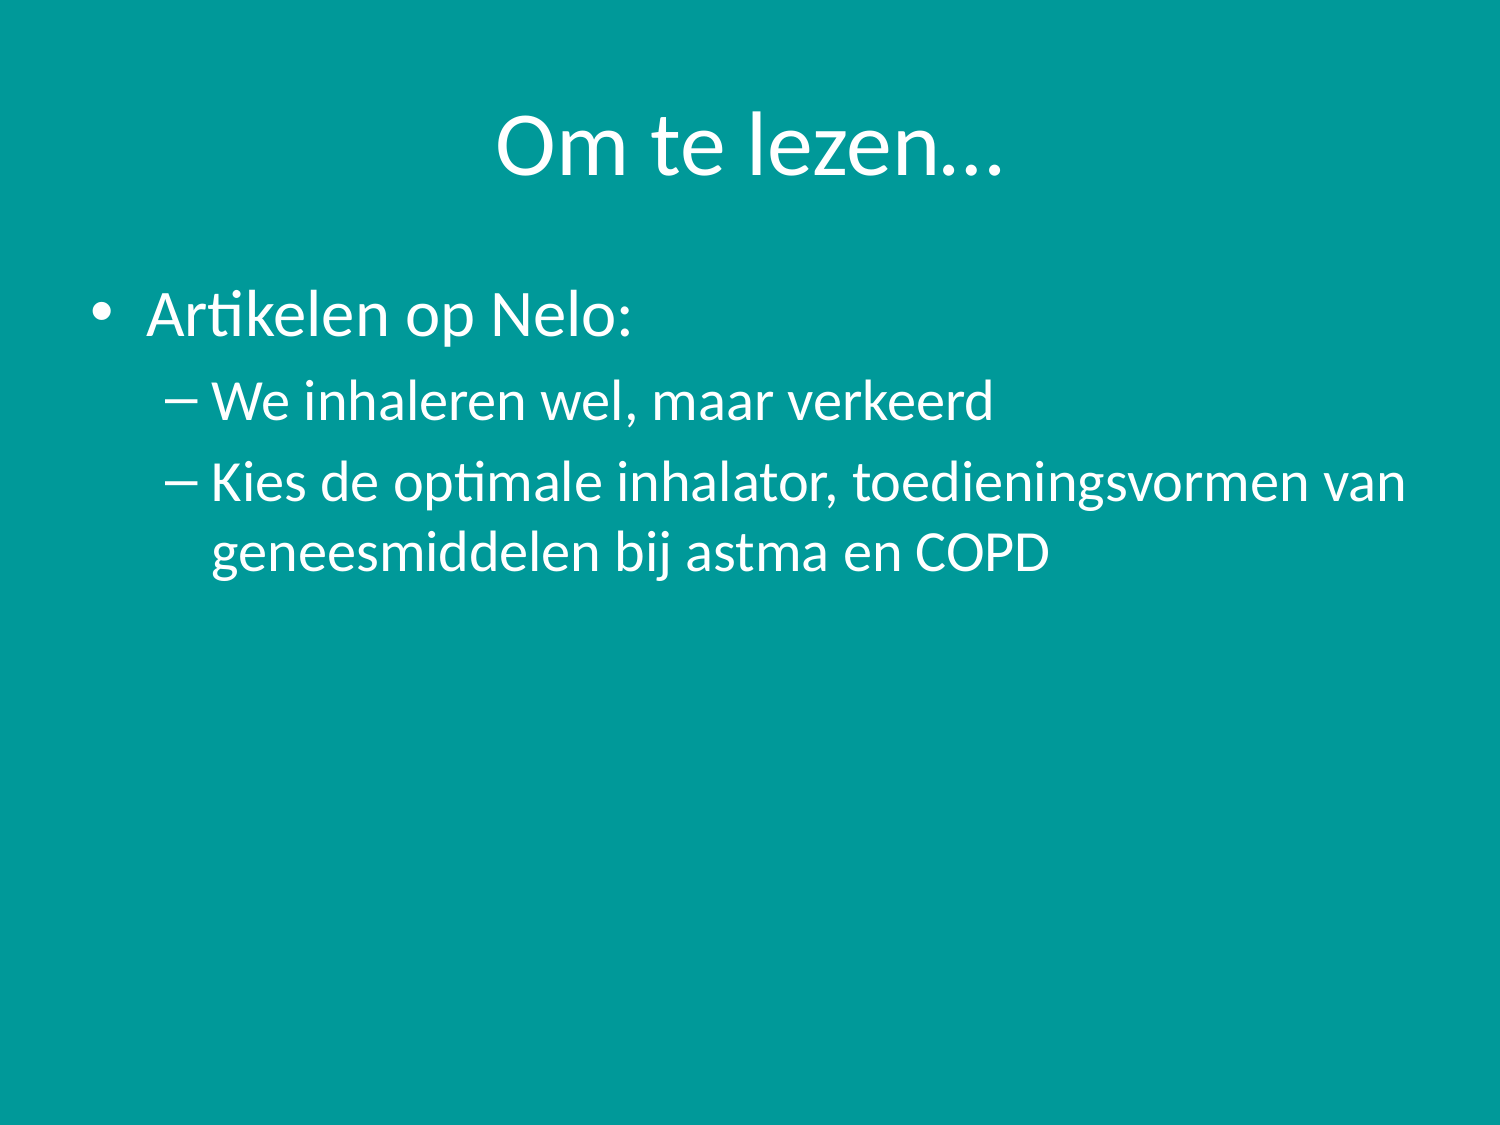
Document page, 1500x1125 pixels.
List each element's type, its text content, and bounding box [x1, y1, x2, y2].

list Artikelen op Nelo: We inhaleren wel, maar verkeerd Kies de optimale inhalator, toedieningsvormen van geneesmiddelen bij astma en COPD [75, 262, 1425, 1005]
title Om te lezen… [75, 45, 1425, 233]
